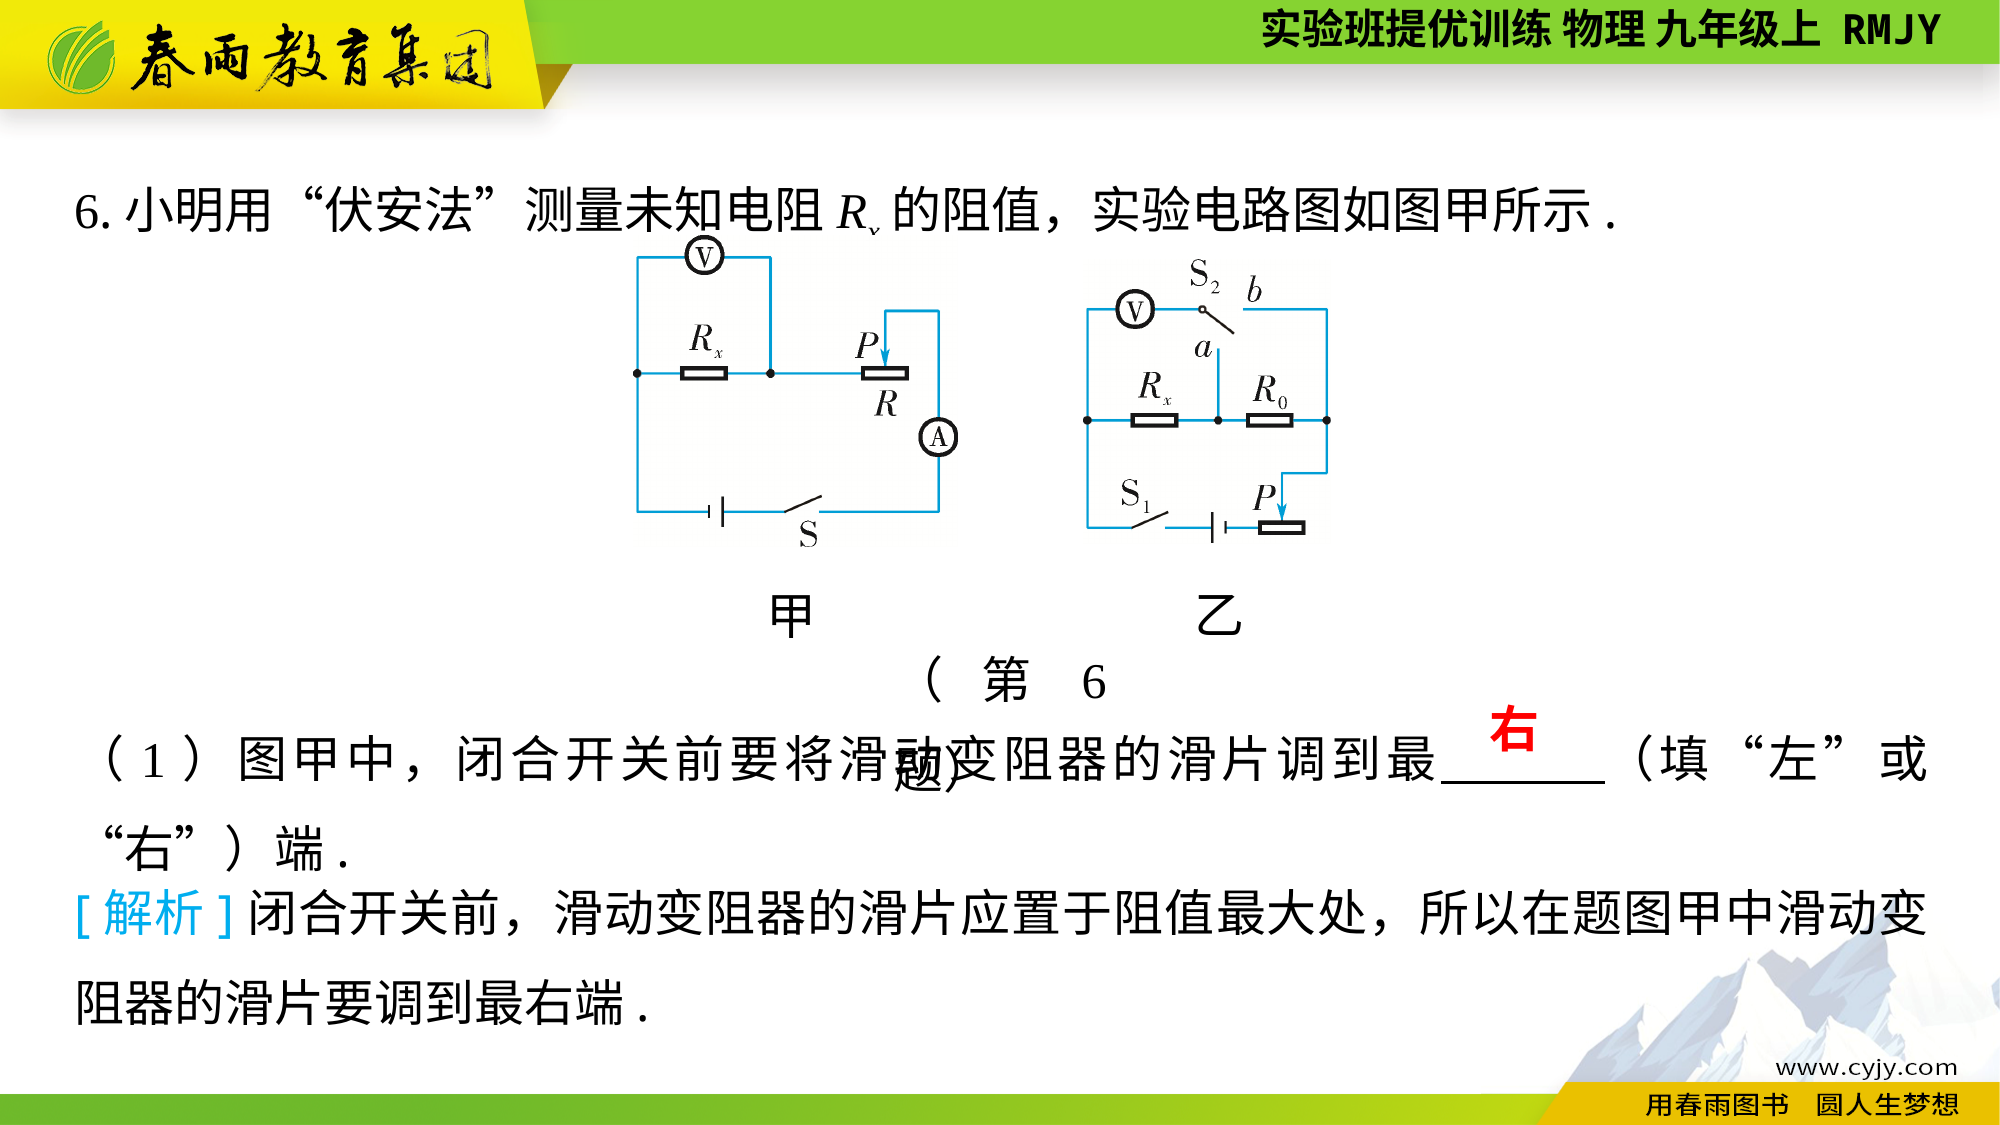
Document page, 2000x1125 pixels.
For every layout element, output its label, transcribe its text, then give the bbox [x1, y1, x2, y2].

text_box [解析]闭合开关前，滑动变阻器的滑片应置于阻值最大处，所以在题图甲中滑动变阻器的滑片要调到最右端. [59, 843, 1944, 1039]
list 6.小明用“伏安法”测量未知电阻Rx的阻值，实验电路图如图甲所示. （1）图甲中，闭合开关前要将滑动变阻器的滑片调到最 （填“左”或“右”）端. [59, 137, 1944, 843]
text_box 甲 [752, 555, 832, 652]
text_box （第6题） [878, 611, 1134, 717]
text_box 乙 [1179, 552, 1260, 651]
picture [0, 0, 2000, 1125]
text_box 右 [1474, 690, 1555, 765]
